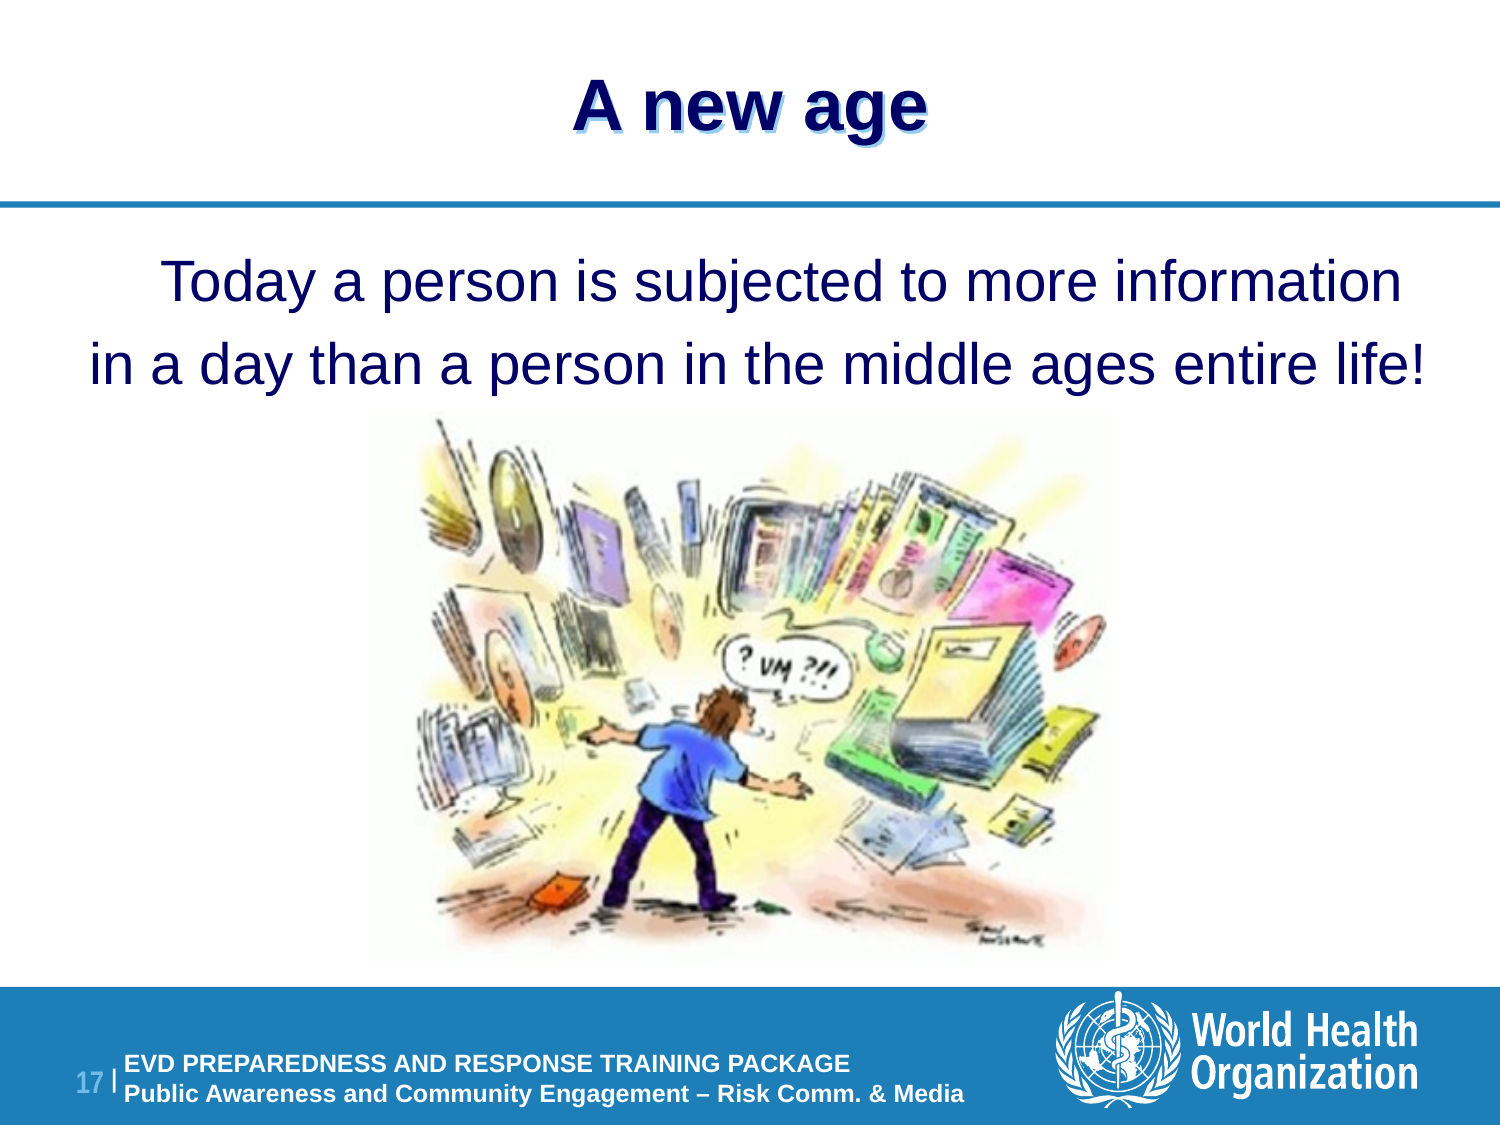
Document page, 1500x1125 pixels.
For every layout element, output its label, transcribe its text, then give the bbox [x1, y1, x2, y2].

picture [361, 411, 1123, 963]
text_box Today a person is subjected to more information in a day than a person in the middle ages entire life! [17, 243, 1500, 397]
title A new age [0, 0, 1500, 204]
